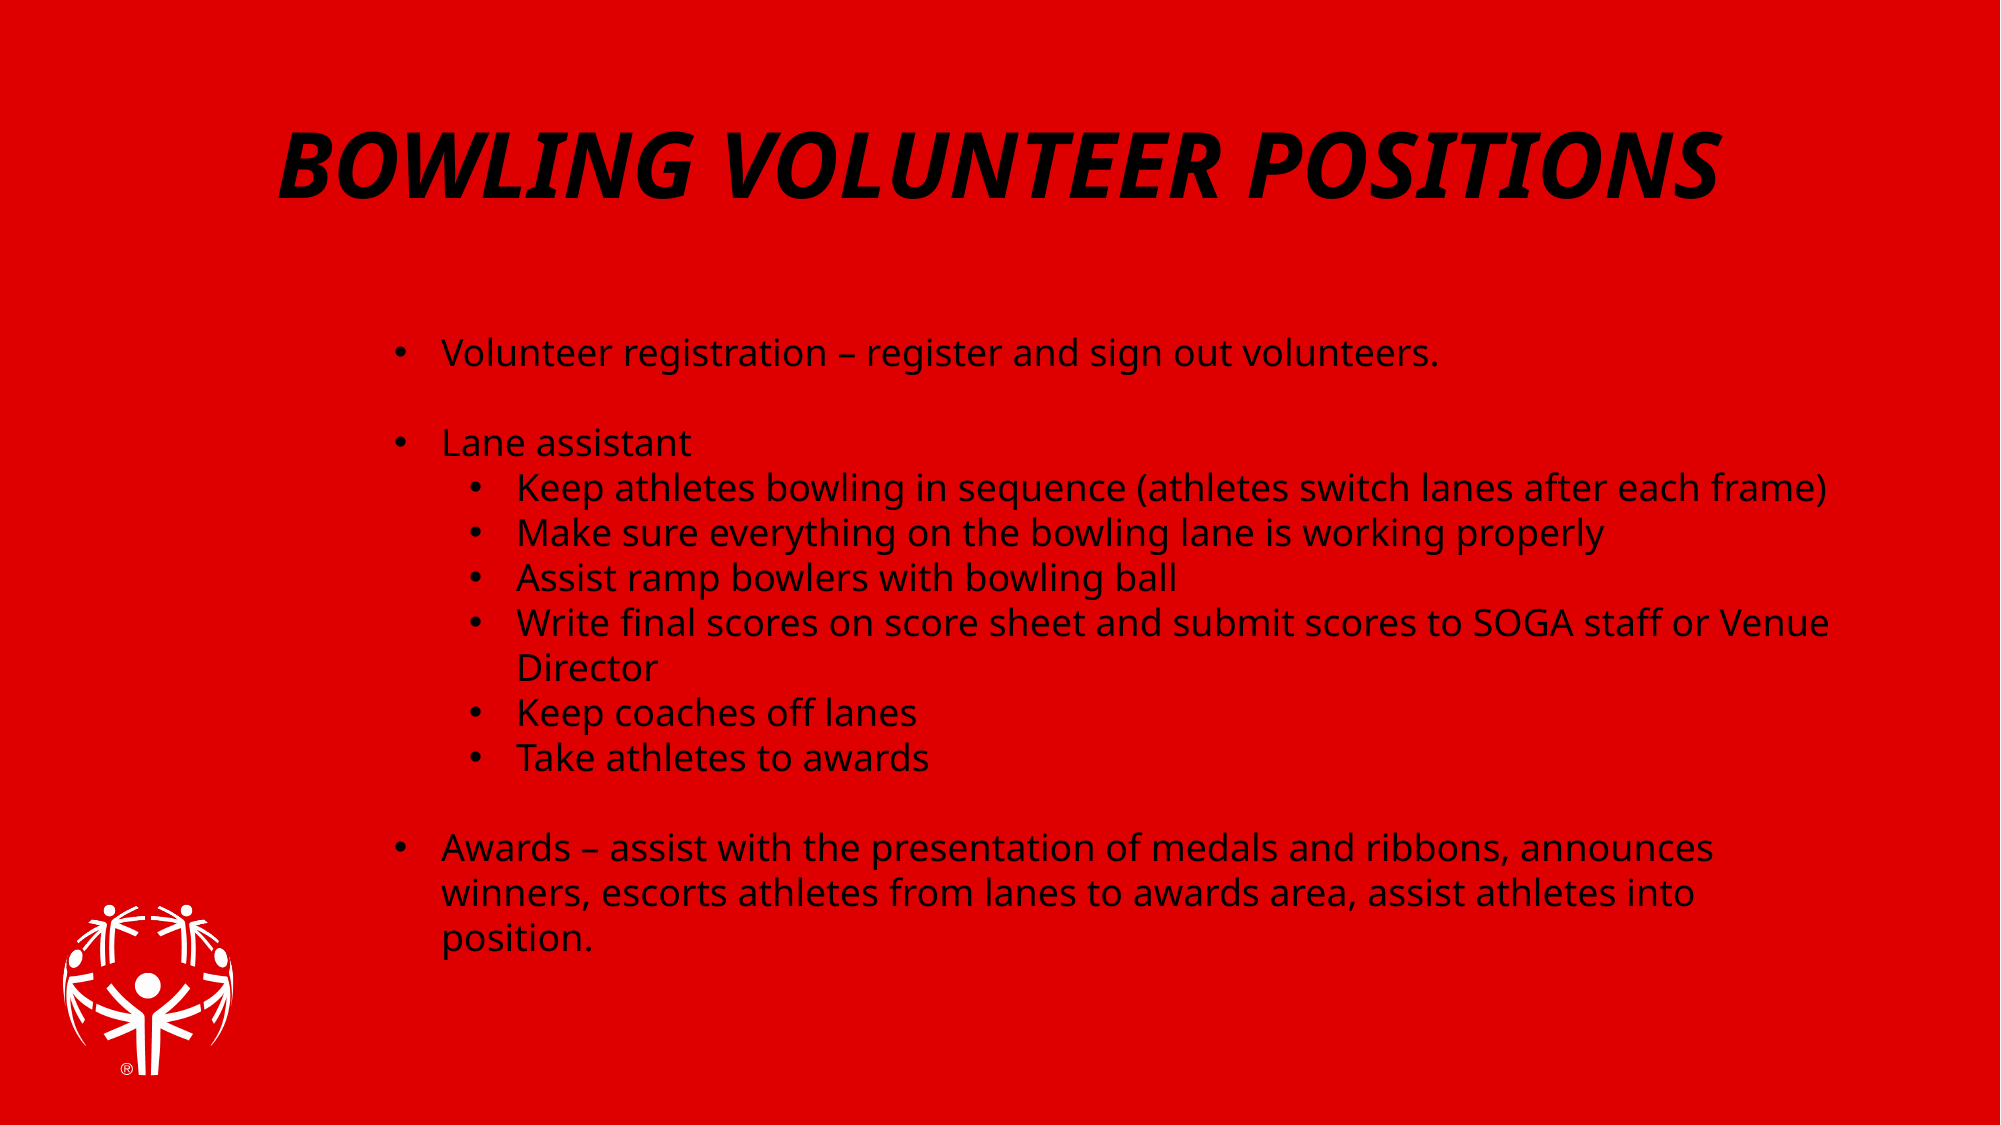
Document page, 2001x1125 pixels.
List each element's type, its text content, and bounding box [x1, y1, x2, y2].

title BOWLING VOLUNTEER POSITIONS [137, 59, 1863, 278]
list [0, 881, 287, 1098]
text_box Volunteer registration – register and sign out volunteers. Lane assistant Keep athletes bowling in sequence (athletes switch lanes after each frame) Make sure everything on the bowling lane is working properly Assist ramp bowlers with bowling ball Write final scores on score sheet and submit scores to SOGA staff or Venue Director Keep coaches off lanes Take athletes to awards Awards – assist with the presentation of medals and ribbons, announces winners, escorts athletes from lanes to awards area, assist athletes into position. [379, 321, 1863, 967]
